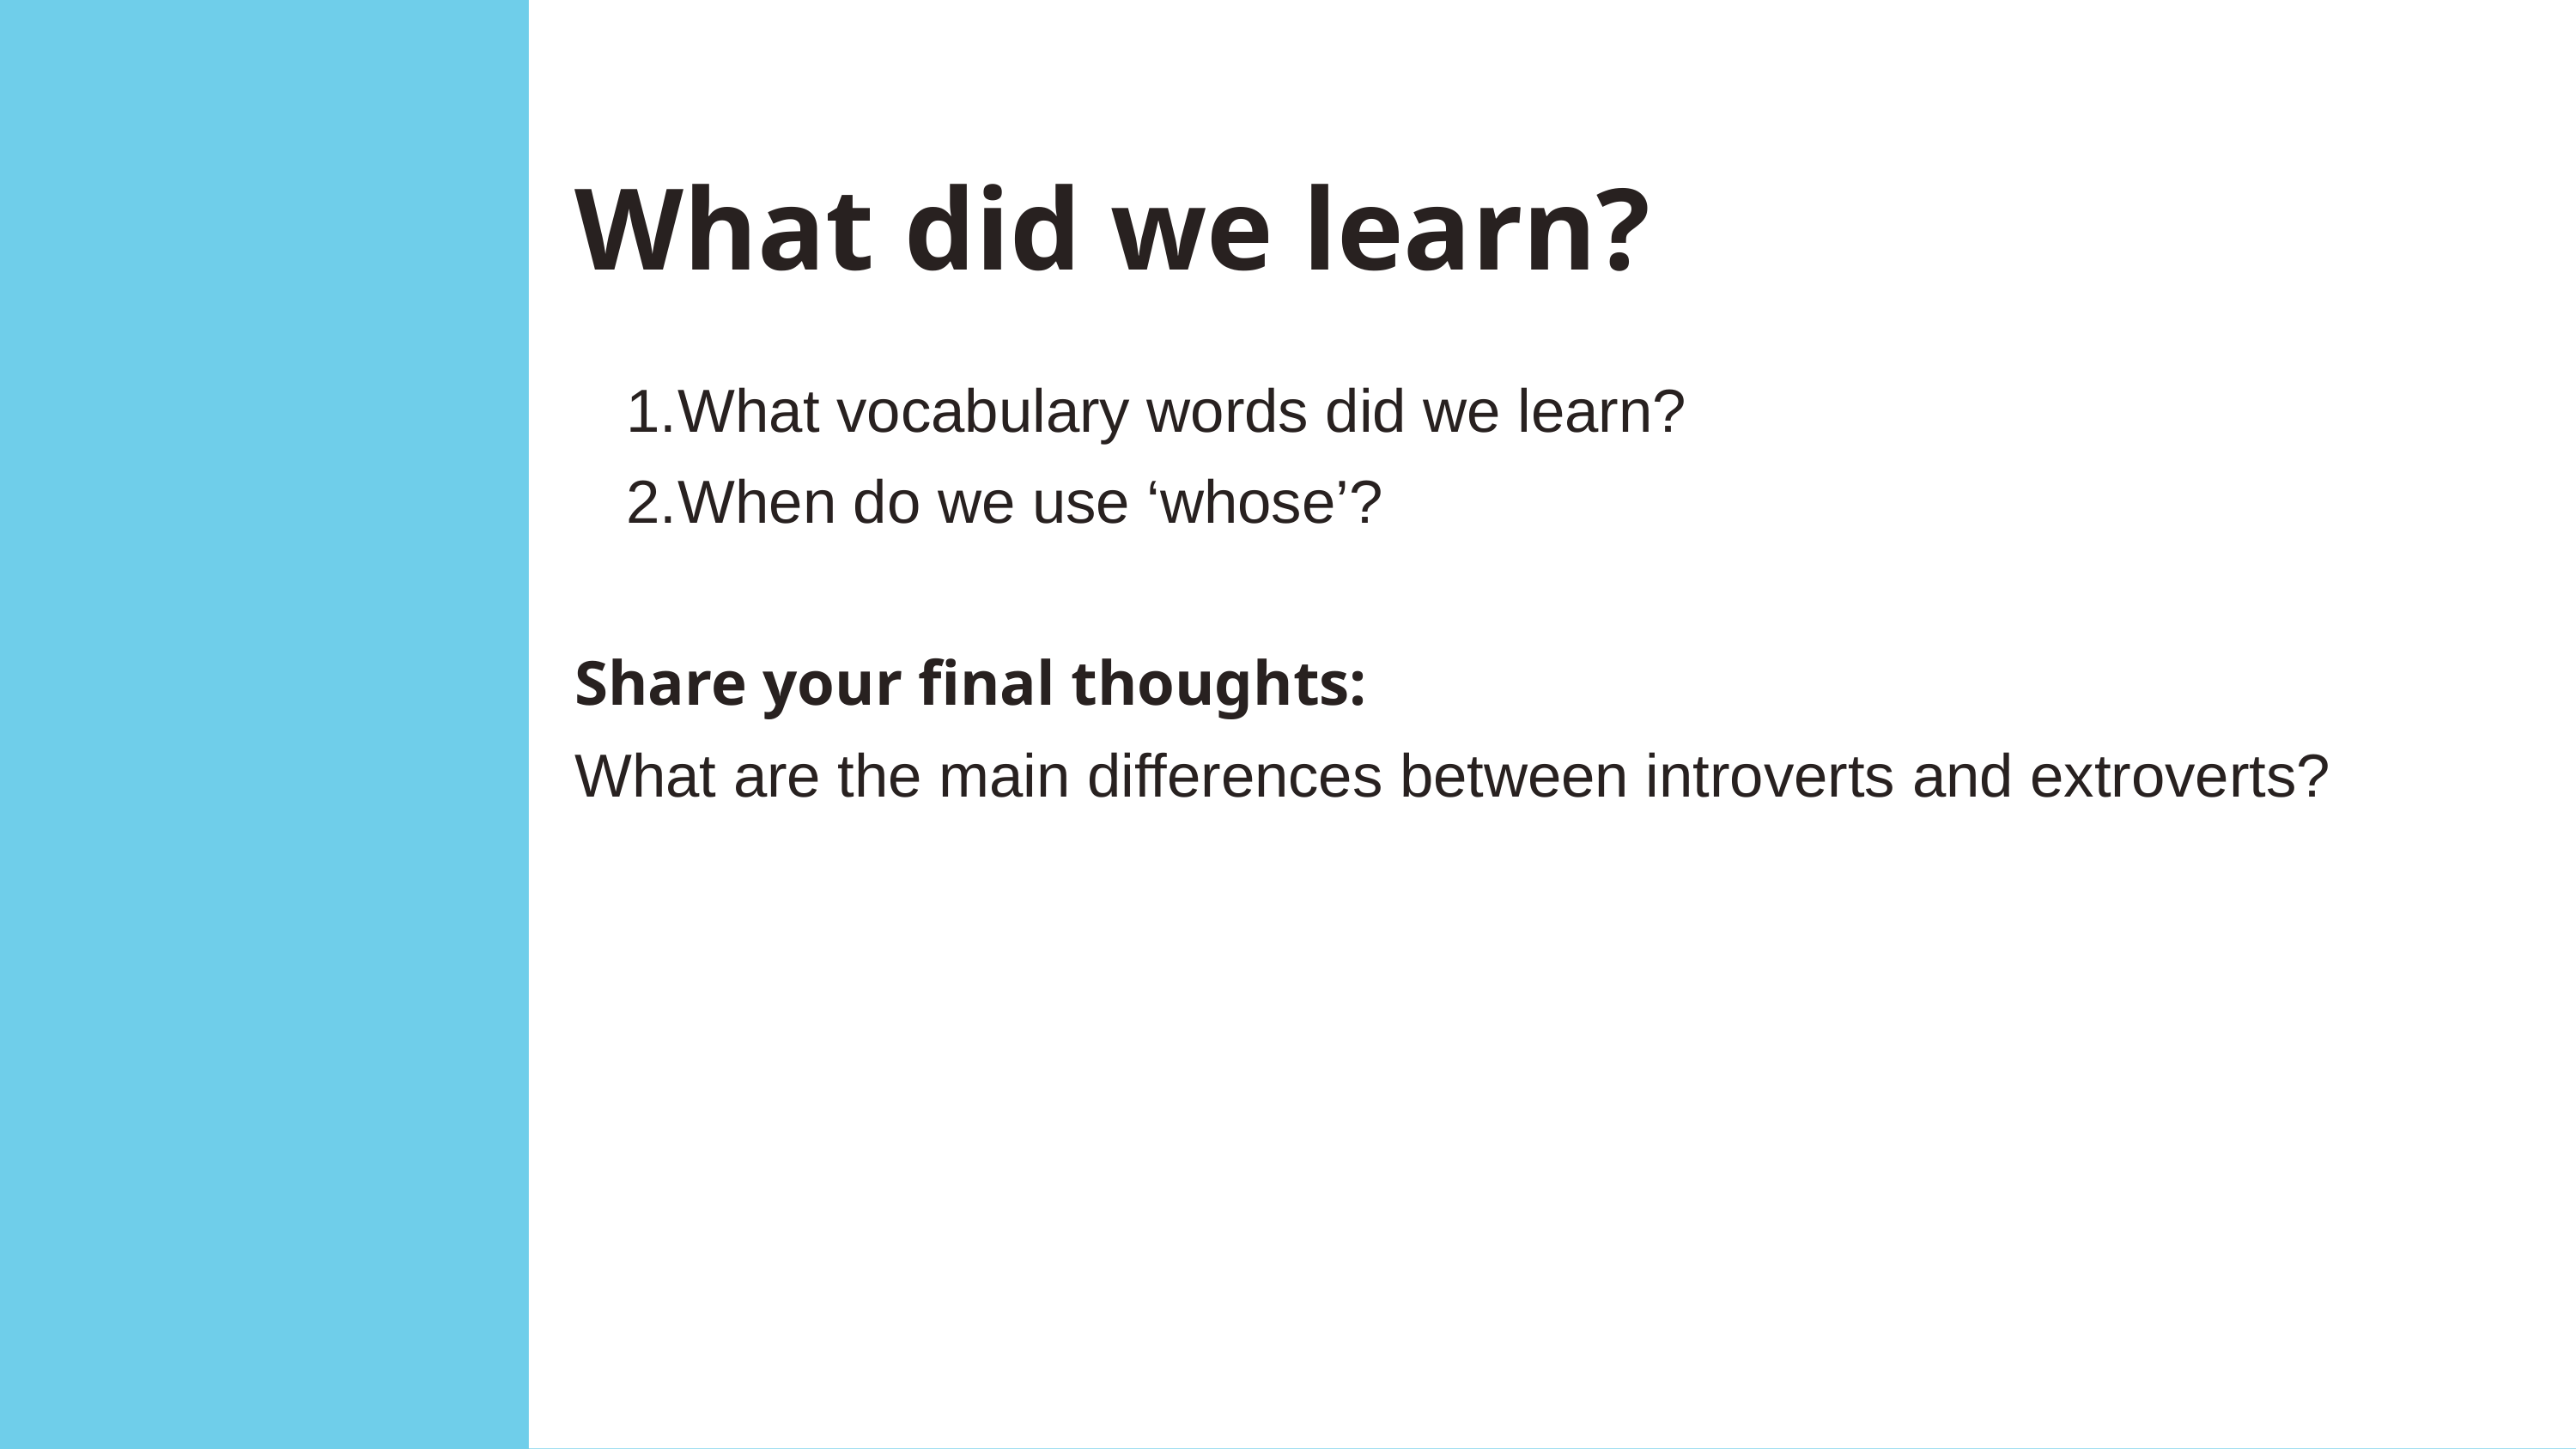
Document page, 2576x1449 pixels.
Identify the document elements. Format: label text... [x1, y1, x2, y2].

text_box [528, 0, 2576, 1449]
text_box What did we learn? [574, 135, 2432, 294]
text_box What vocabulary words did we learn? When do we use ‘whose’? Share your final thoughts: What are the main differences between introverts and extroverts? [574, 353, 2432, 809]
